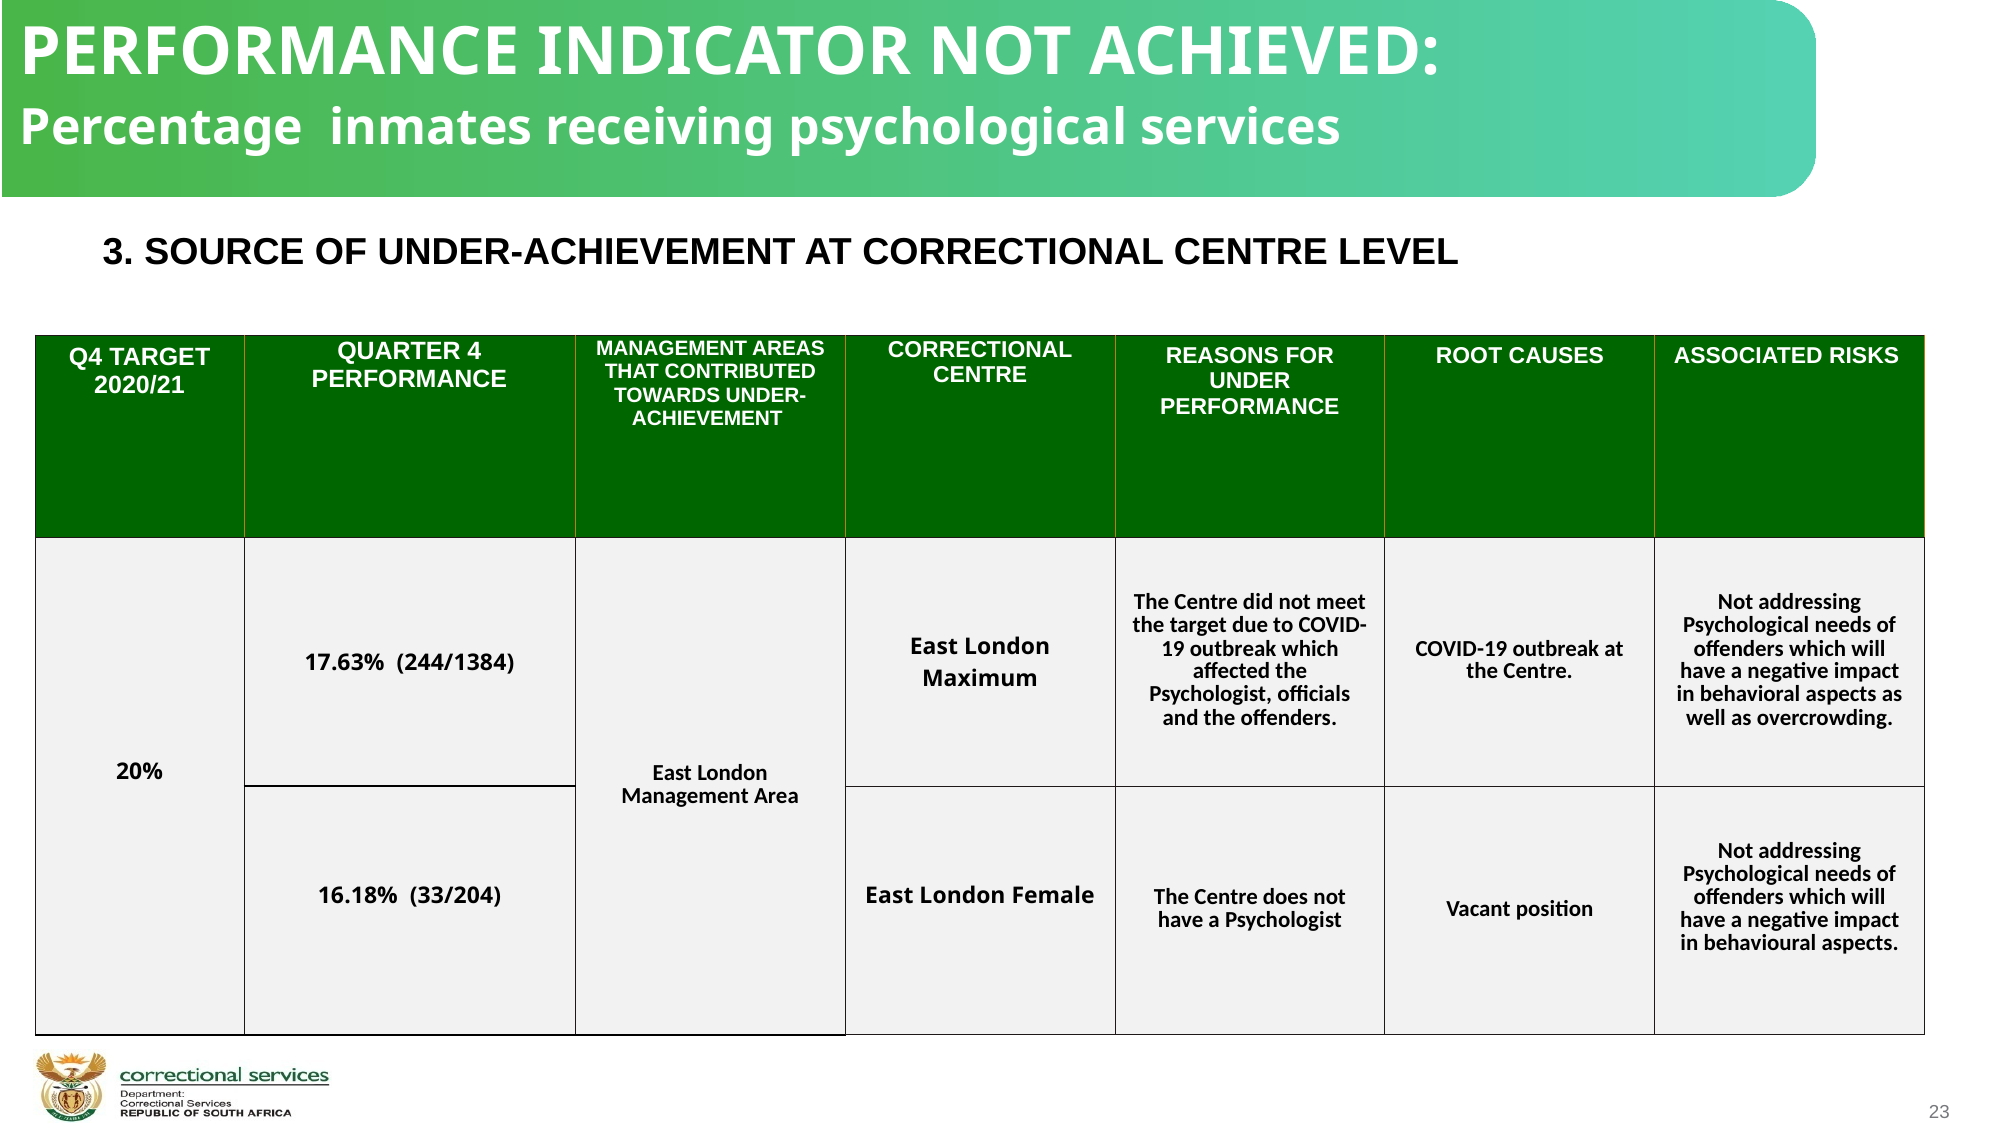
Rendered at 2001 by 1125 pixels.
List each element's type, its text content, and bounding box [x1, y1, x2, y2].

table_cell 16.18% (33/204) [245, 787, 575, 1034]
table_cell Not addressing Psychological needs of offenders which will have a negative impact in behavioural aspects. [1655, 787, 1924, 1034]
table_header QUARTER 4 PERFORMANCE [245, 336, 575, 537]
picture [33, 1049, 332, 1123]
table_cell COVID-19 outbreak at the Centre. [1385, 538, 1654, 786]
table_cell East London Management Area [576, 538, 845, 1034]
text_box 3. SOURCE OF UNDER-ACHIEVEMENT AT CORRECTIONAL CENTRE LEVEL [35, 219, 1536, 280]
table_cell 17.63% (244/1384) [245, 538, 575, 785]
table_cell Vacant position [1385, 787, 1654, 1034]
table_cell 20% [36, 538, 244, 1034]
table_header ROOT CAUSES [1385, 336, 1654, 537]
table_cell East London Maximum [846, 538, 1115, 786]
text_box PERFORMANCE INDICATOR NOT ACHIEVED: Percentage inmates receiving psychological services [4, 9, 1803, 96]
table_header MANAGEMENT AREAS THAT CONTRIBUTED TOWARDS UNDER-ACHIEVEMENT [576, 336, 845, 537]
text_box [2, 0, 1816, 197]
table_header REASONS FOR UNDER PERFORMANCE [1116, 336, 1384, 537]
table_cell East London Female [846, 787, 1115, 1034]
table_cell Not addressing Psychological needs of offenders which will have a negative impact in behavioral aspects as well as overcrowding. [1655, 538, 1924, 786]
table_cell The Centre does not have a Psychologist [1116, 787, 1384, 1034]
table_header ASSOCIATED RISKS [1655, 336, 1924, 537]
table_cell The Centre did not meet the target due to COVID-19 outbreak which affected the Psychologist, officials and the offenders. [1116, 538, 1384, 786]
table_header Q4 TARGET 2020/21 [36, 336, 244, 537]
table_header CORRECTIONAL CENTRE [846, 336, 1115, 537]
